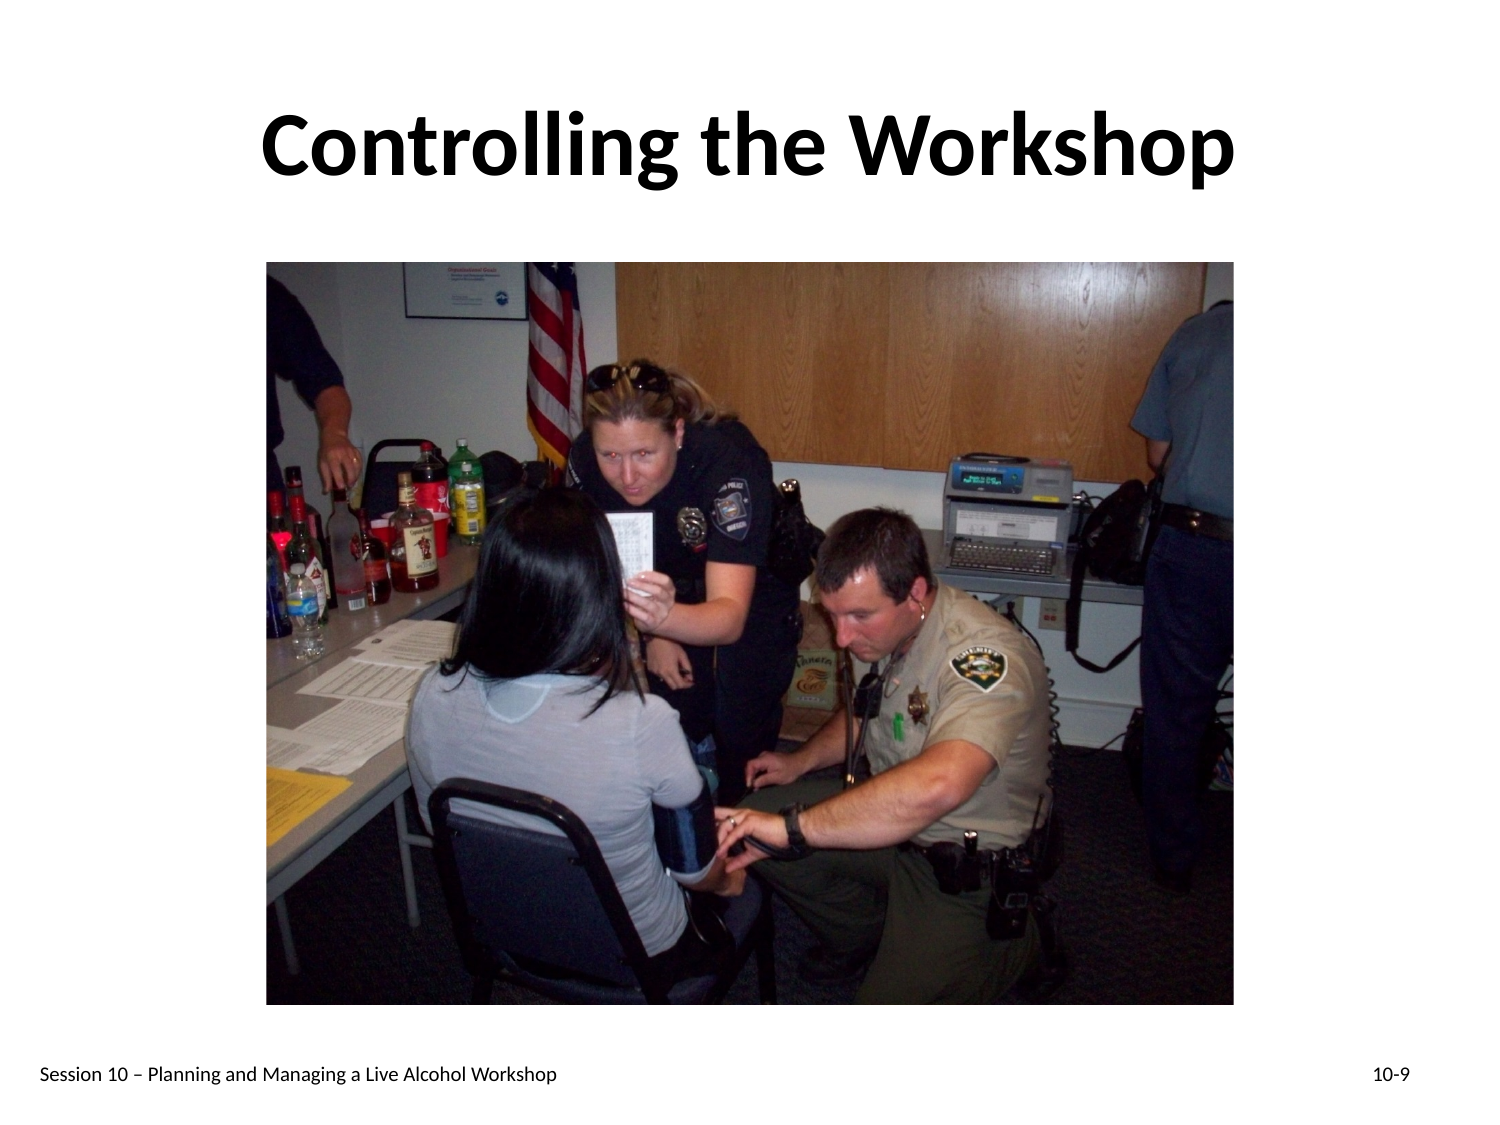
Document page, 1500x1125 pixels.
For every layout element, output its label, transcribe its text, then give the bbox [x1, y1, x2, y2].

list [266, 262, 1234, 1006]
title Controlling the Workshop [75, 45, 1425, 233]
footer Session 10 – Planning and Managing a Live Alcohol Workshop [24, 1042, 600, 1103]
slide_number 10-9 [1074, 1042, 1425, 1103]
